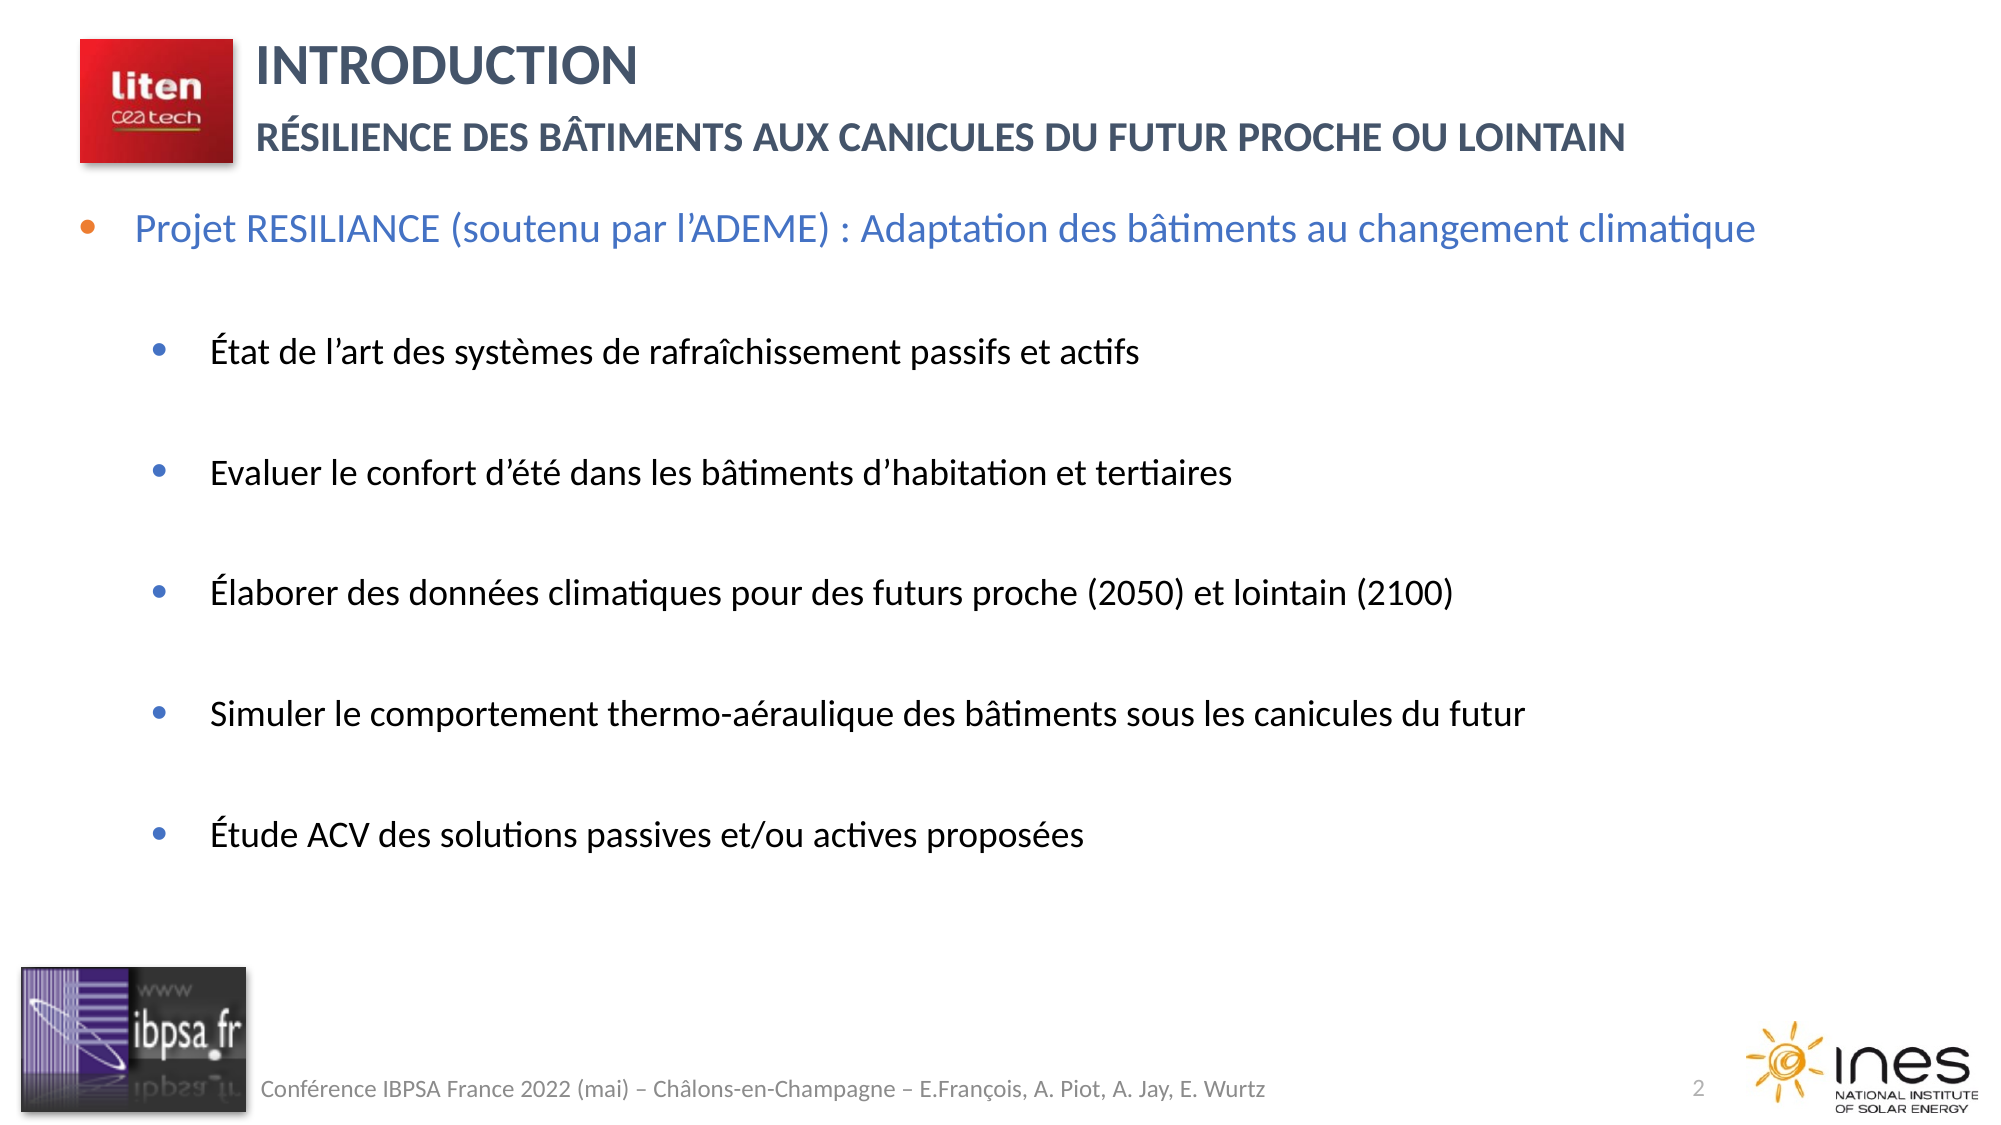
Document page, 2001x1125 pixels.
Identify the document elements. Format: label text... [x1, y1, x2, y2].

picture [80, 39, 233, 163]
picture [21, 967, 246, 1112]
picture [1746, 1021, 1979, 1113]
slide_number 2 [1324, 1056, 1720, 1117]
list Projet RESILIANCE (soutenu par l’ADEME) : Adaptation des bâtiments au changement climatique État de l’art des systèmes de rafraîchissement passifs et actifs Evaluer le confort d’été dans les bâtiments d’habitation et tertiaires Élaborer des données climatiques pour des futurs proche (2050) et lointain (2100) Simuler le comportement thermo-aéraulique des bâtiments sous les canicules du futur Étude ACV des solutions passives et/ou actives proposées [78, 206, 1922, 1012]
list Introduction Résilience des bâtiments aux canicules du futur proche ou lointain [255, 33, 1922, 161]
